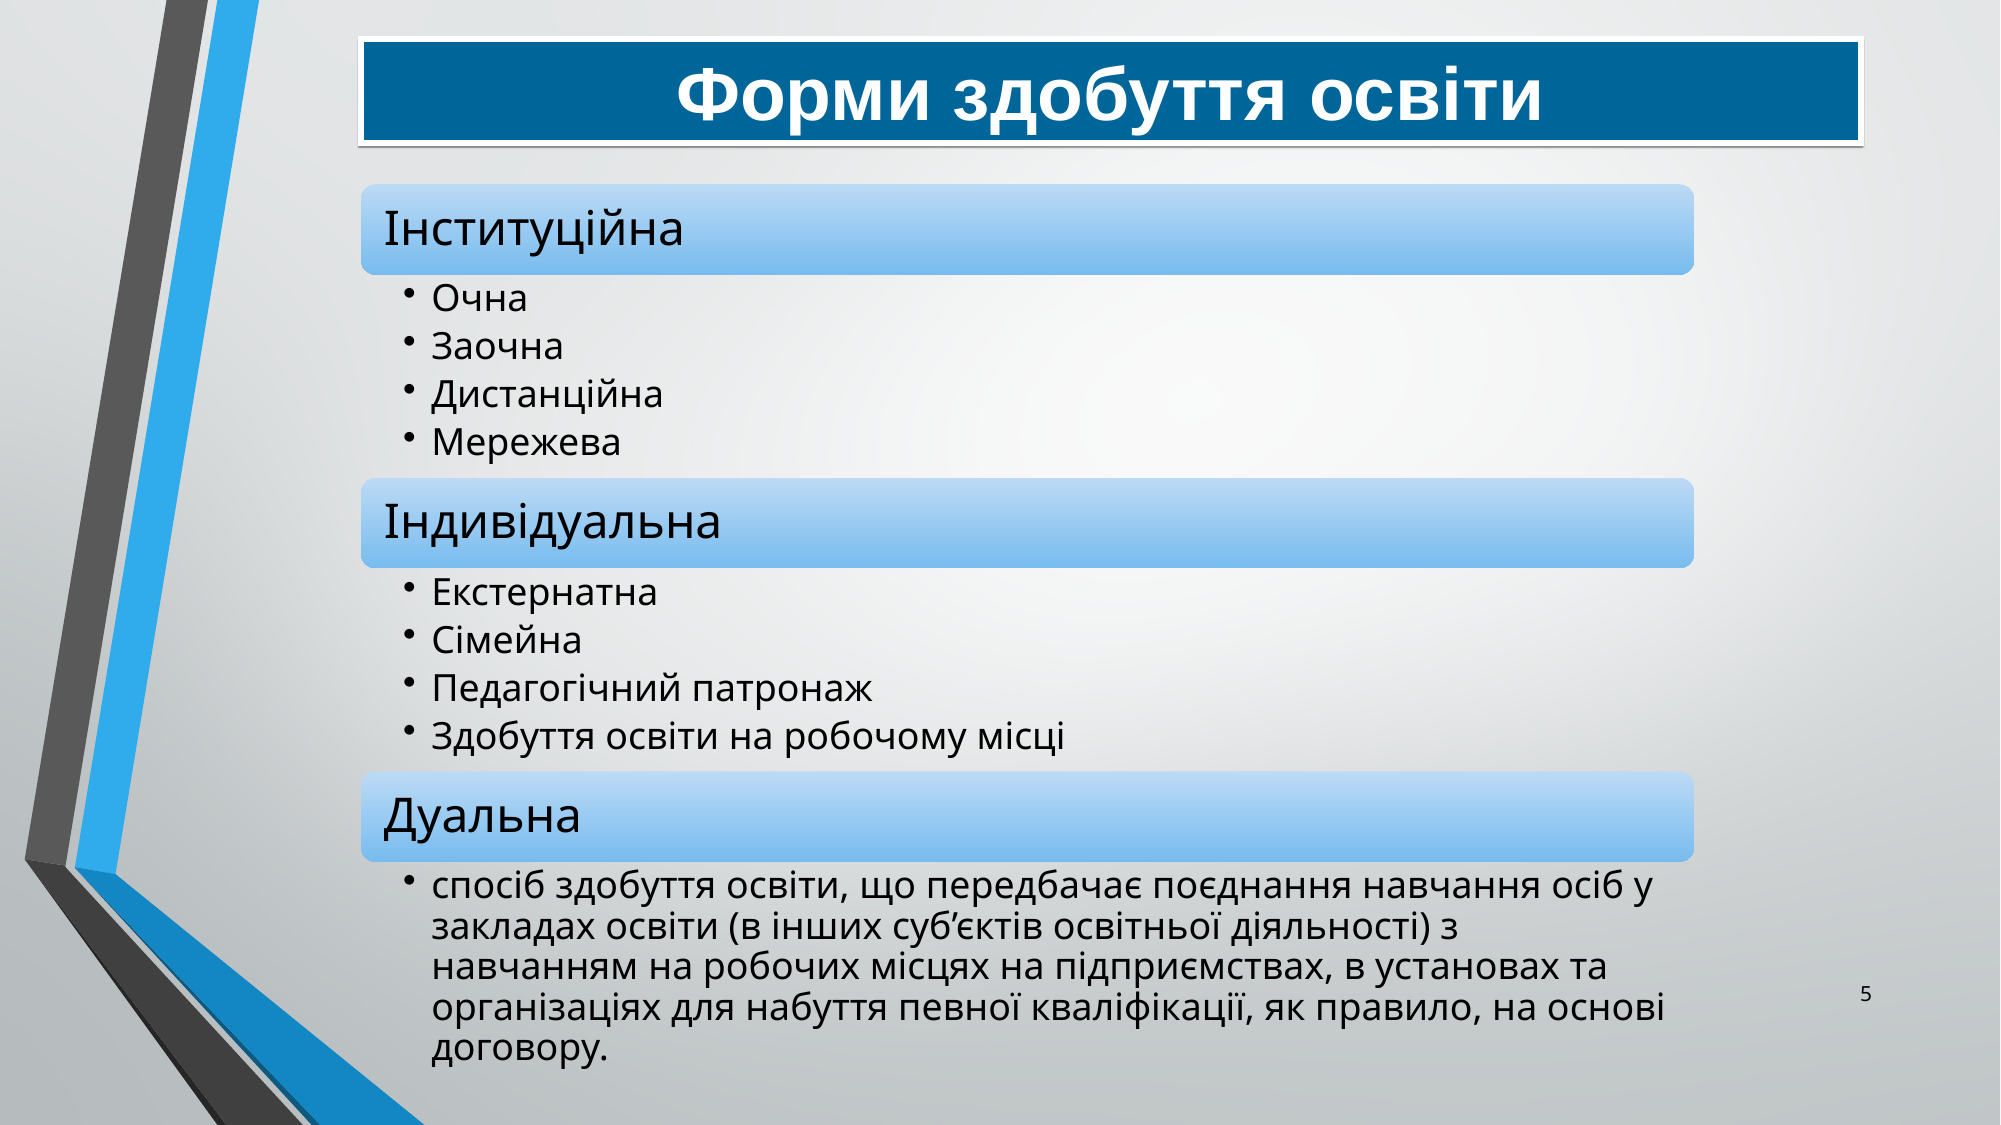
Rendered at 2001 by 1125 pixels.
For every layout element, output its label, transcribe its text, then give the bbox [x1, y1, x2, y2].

slide_number 5 [1796, 965, 1887, 1025]
text_box Форми здобуття освіти [360, 38, 1861, 143]
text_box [360, 166, 1695, 1056]
